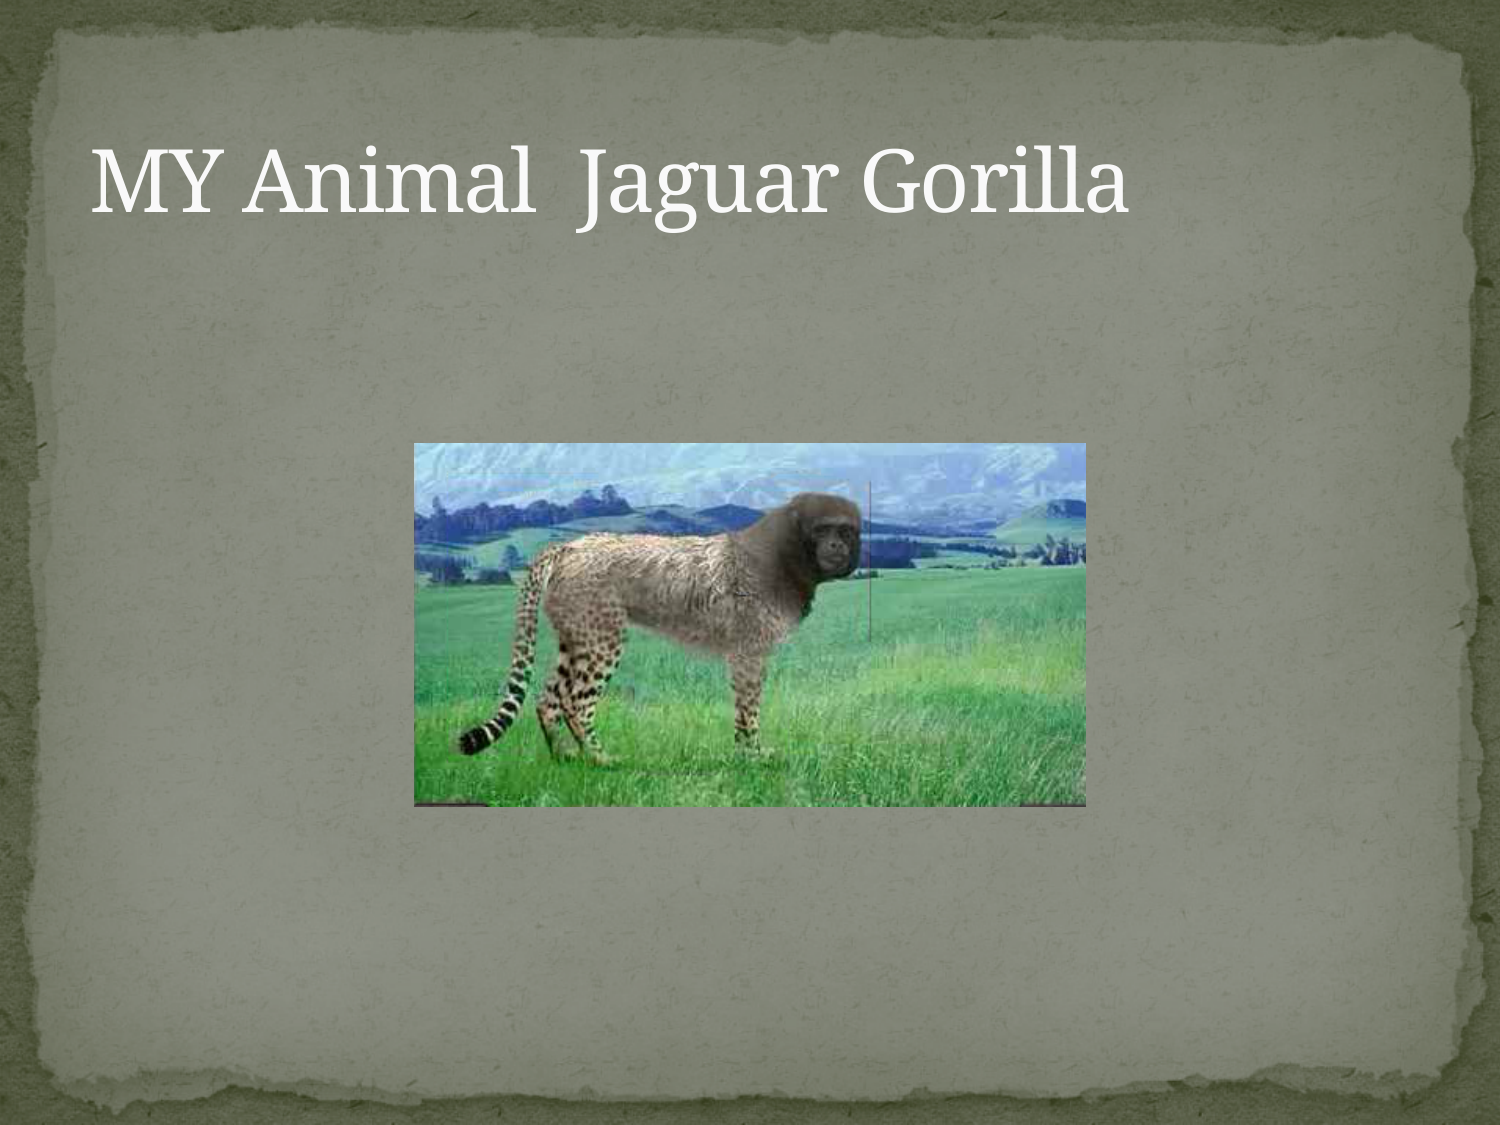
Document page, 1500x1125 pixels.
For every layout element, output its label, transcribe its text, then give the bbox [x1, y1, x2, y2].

title MY Animal Jaguar Gorilla [74, 49, 1425, 238]
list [416, 445, 1084, 805]
